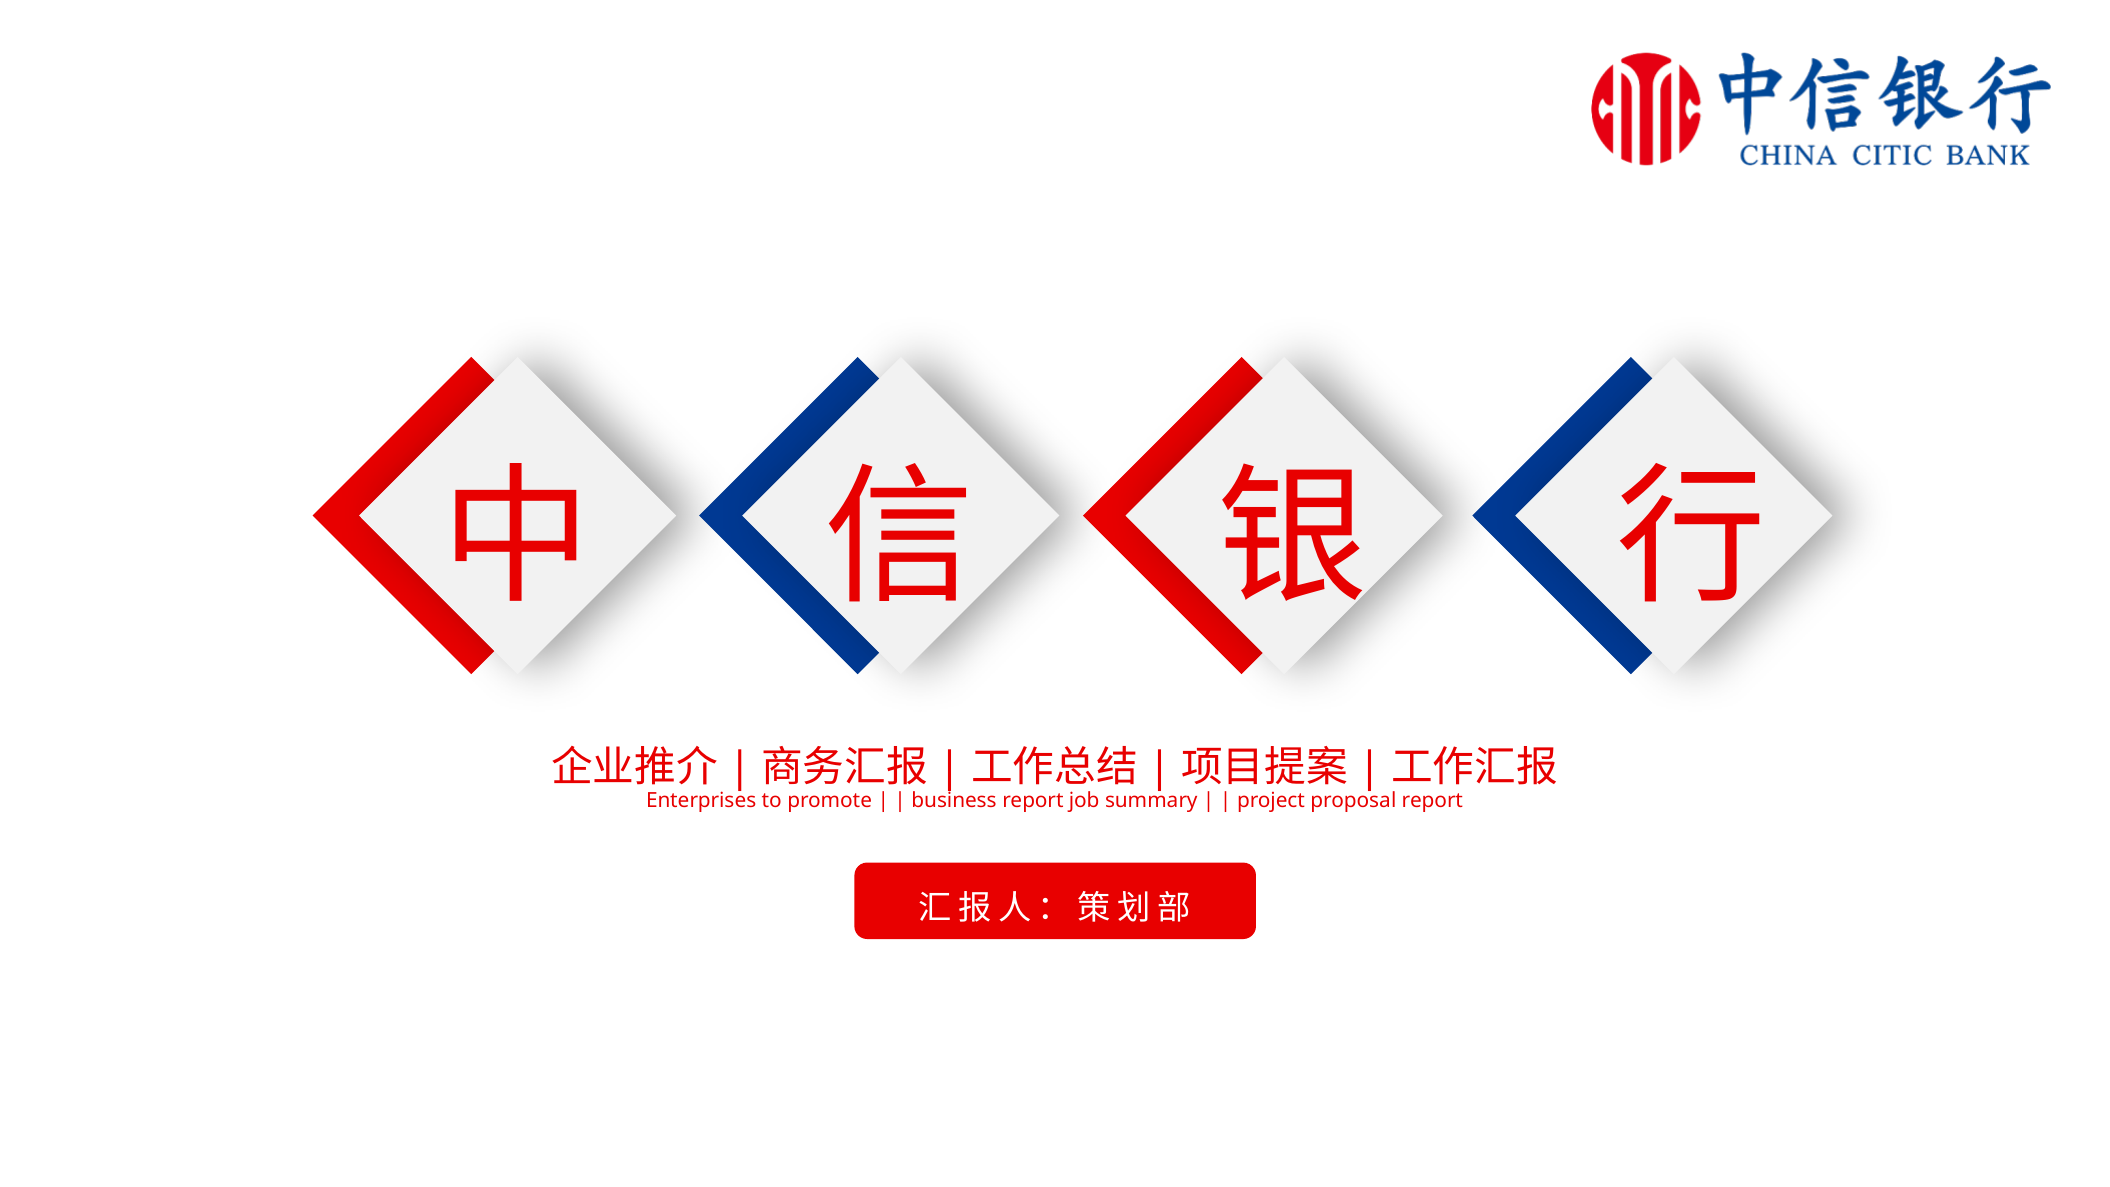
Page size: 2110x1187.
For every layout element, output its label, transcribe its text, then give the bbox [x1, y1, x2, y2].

text_box [1383, 454, 1445, 577]
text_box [853, 862, 1257, 940]
text_box 信 [809, 432, 990, 628]
text_box [1470, 355, 1640, 676]
text_box [1124, 436, 1203, 595]
text_box 行 [1601, 432, 1782, 628]
text_box [1513, 355, 1751, 603]
text_box [824, 355, 978, 432]
text_box [810, 628, 867, 676]
text_box [990, 444, 1061, 587]
text_box [469, 628, 566, 676]
text_box [441, 355, 595, 432]
picture [1562, 37, 2080, 181]
text_box [697, 355, 866, 627]
text_box 银 [1203, 432, 1383, 628]
text_box Enterprises to promote | | business report job summary | | project proposal report [483, 787, 1626, 813]
text_box [311, 355, 482, 676]
text_box [1626, 628, 1722, 676]
text_box [607, 444, 678, 587]
text_box [1782, 463, 1834, 568]
text_box [1236, 628, 1332, 676]
text_box 企业推介|商务汇报|工作总结|项目提案|工作汇报 [464, 732, 1646, 797]
text_box [1081, 355, 1251, 676]
text_box 中 [426, 432, 607, 628]
text_box [357, 447, 426, 584]
text_box [740, 447, 809, 584]
text_box [1207, 355, 1361, 432]
text_box [853, 628, 949, 676]
